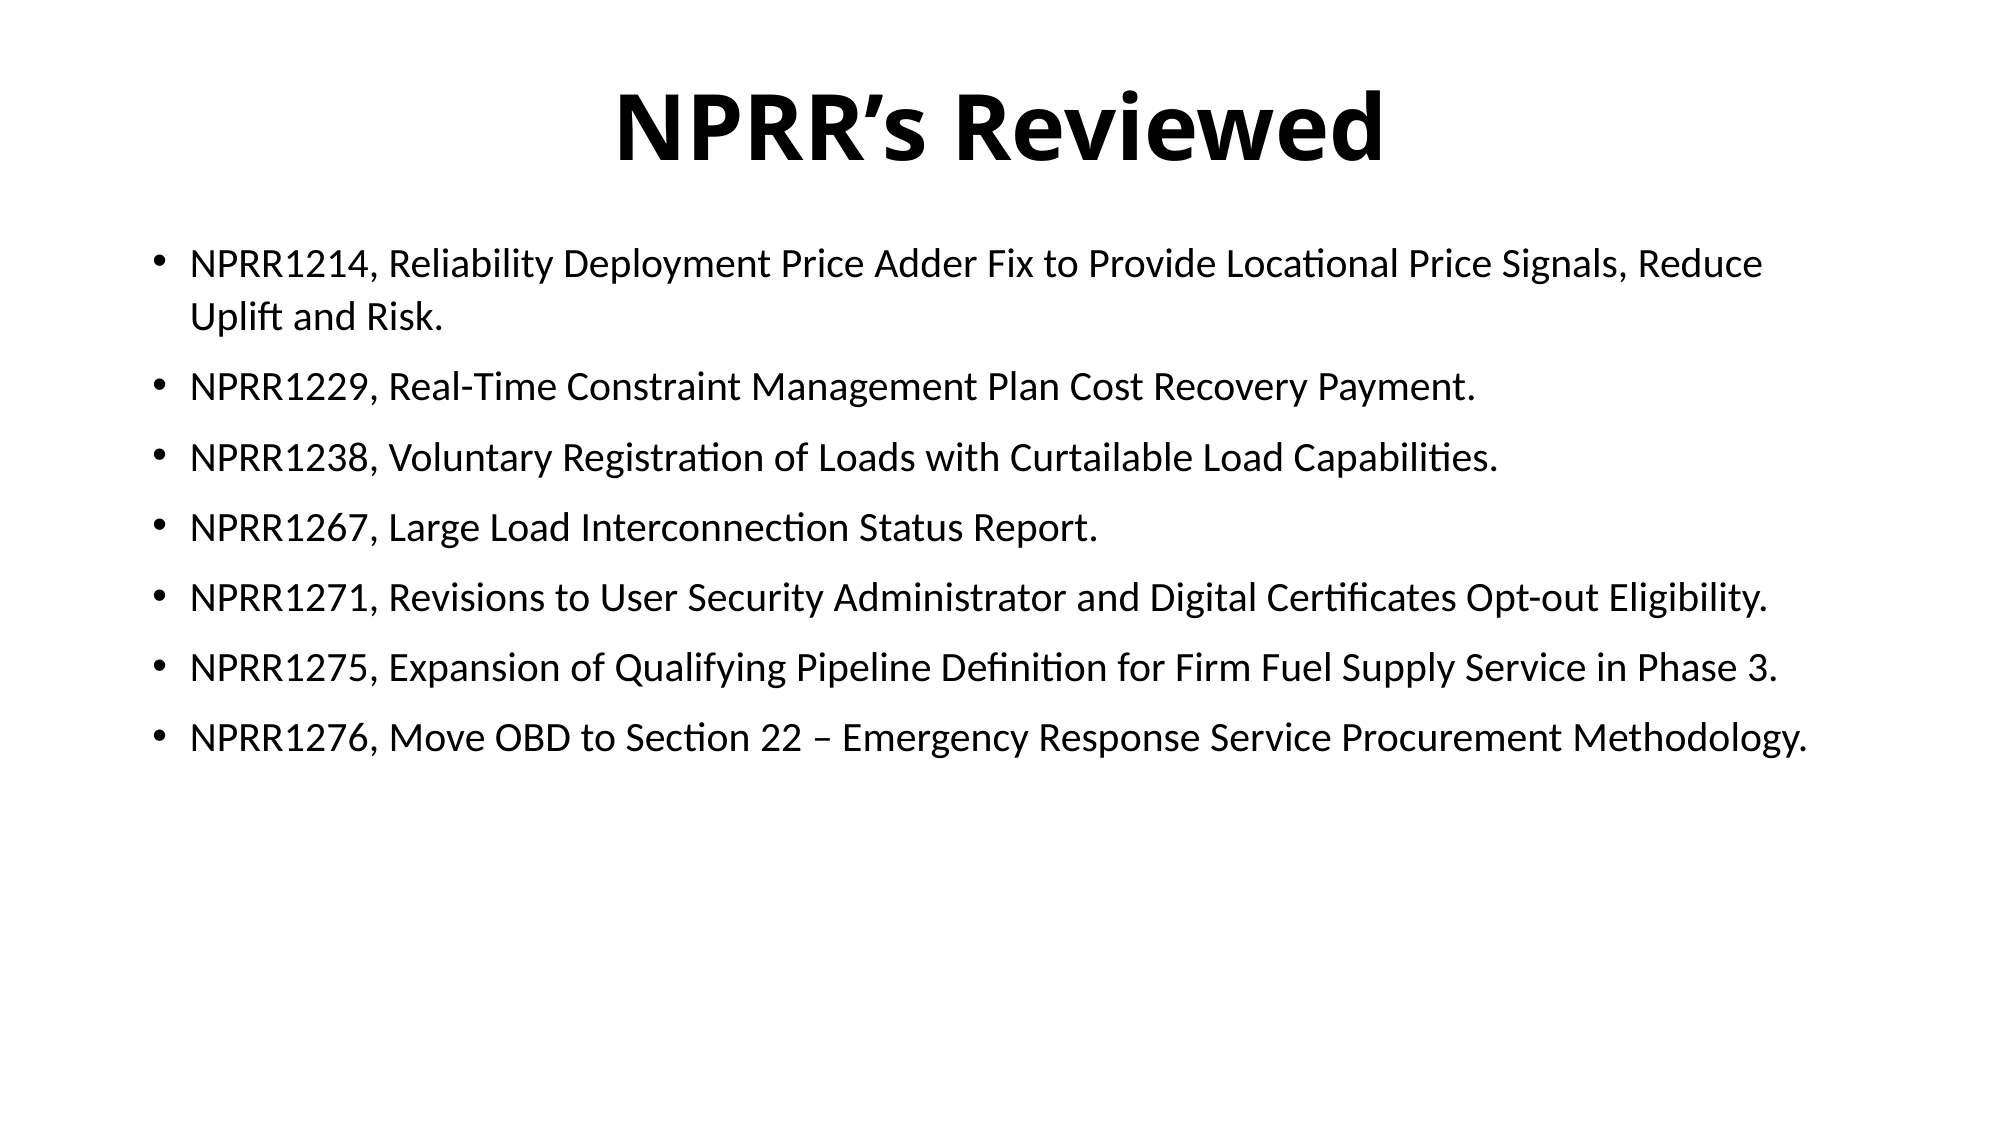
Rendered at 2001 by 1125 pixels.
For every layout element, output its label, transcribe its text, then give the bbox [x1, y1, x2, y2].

title NPRR’s Reviewed [137, 59, 1863, 203]
list NPRR1214, Reliability Deployment Price Adder Fix to Provide Locational Price Signals, Reduce Uplift and Risk. NPRR1229, Real-Time Constraint Management Plan Cost Recovery Payment. NPRR1238, Voluntary Registration of Loads with Curtailable Load Capabilities. NPRR1267, Large Load Interconnection Status Report. NPRR1271, Revisions to User Security Administrator and Digital Certificates Opt-out Eligibility. NPRR1275, Expansion of Qualifying Pipeline Definition for Firm Fuel Supply Service in Phase 3. NPRR1276, Move OBD to Section 22 – Emergency Response Service Procurement Methodology. [137, 224, 1863, 1014]
